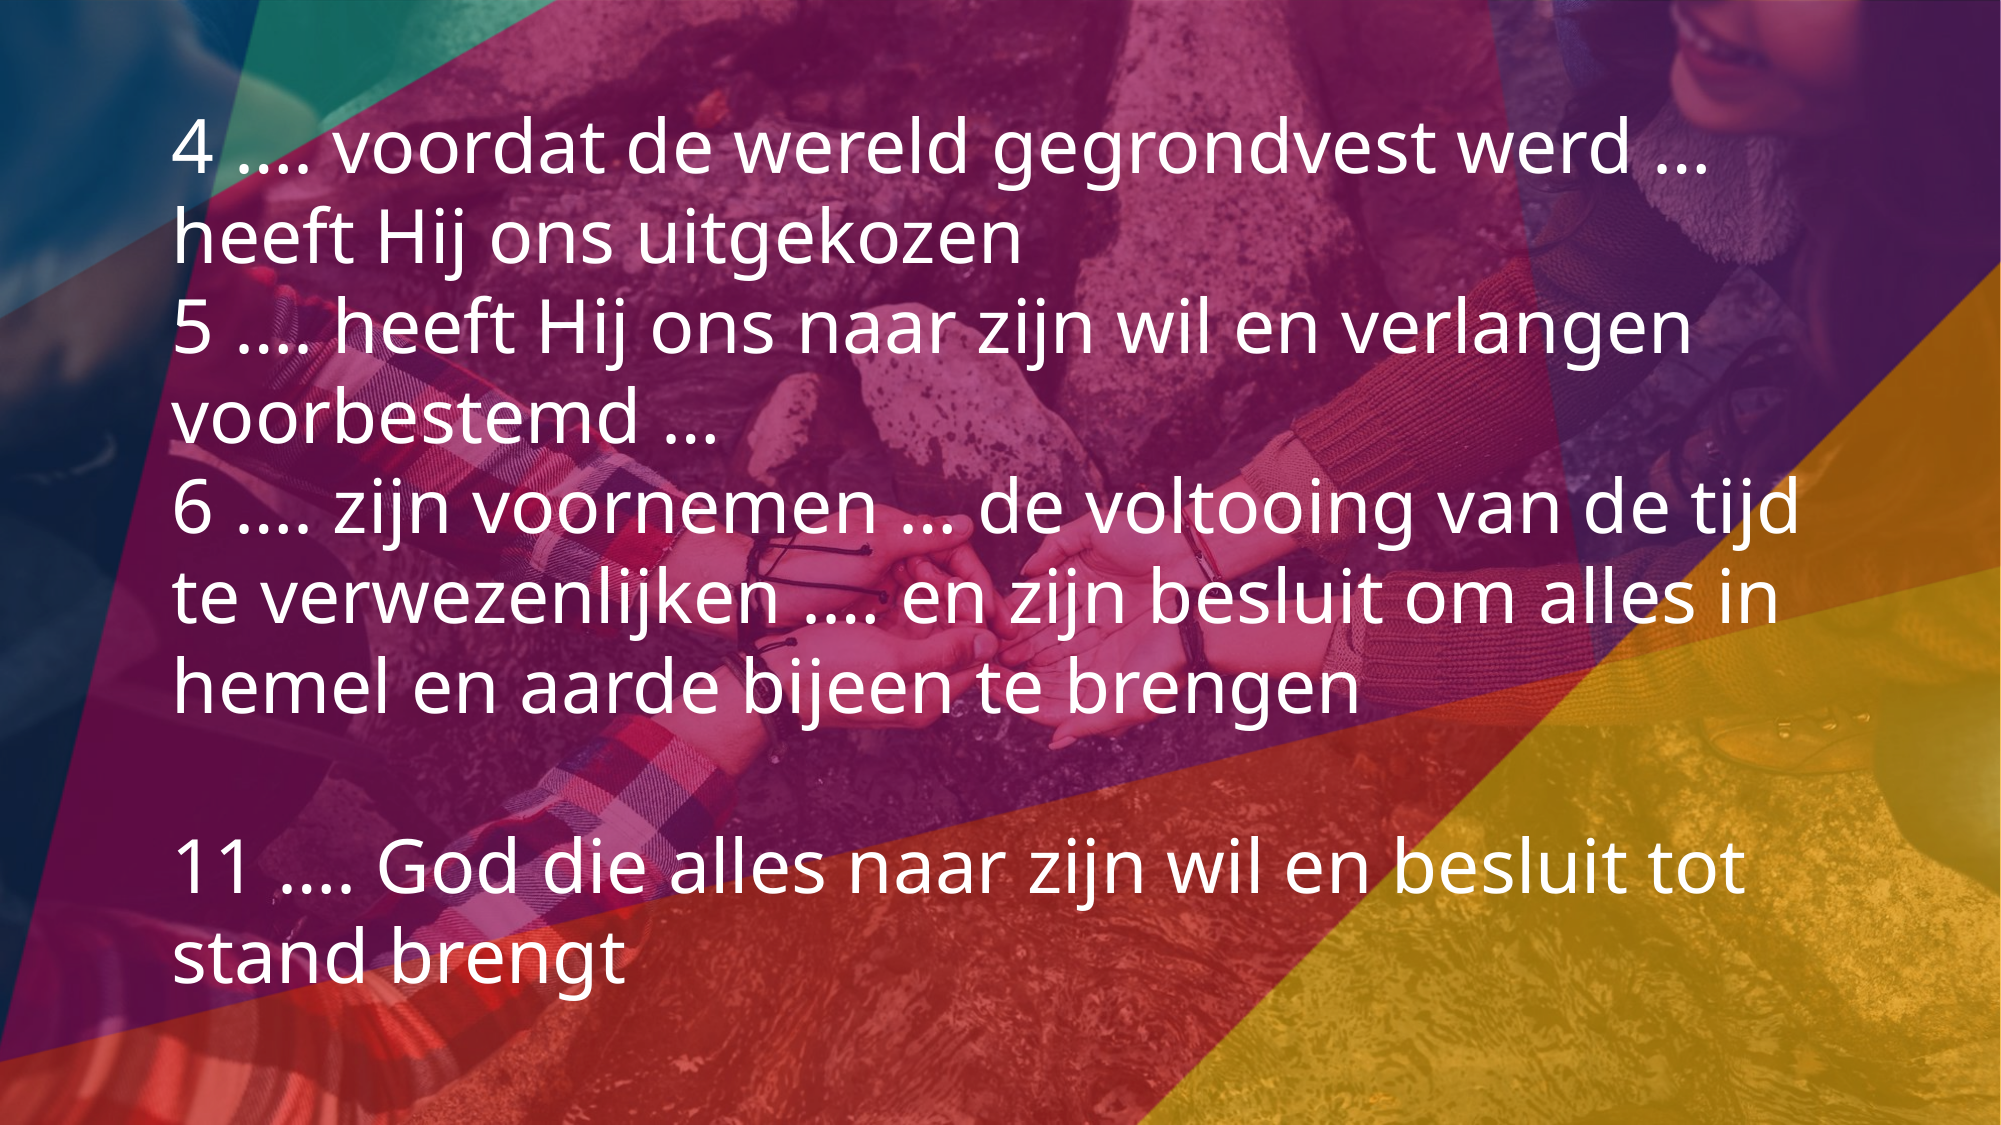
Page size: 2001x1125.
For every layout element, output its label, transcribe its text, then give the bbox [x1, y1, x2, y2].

picture [0, 0, 2001, 1125]
text_box 4 …. voordat de wereld gegrondvest werd … heeft Hij ons uitgekozen 5 …. heeft Hij ons naar zijn wil en verlangen voorbestemd … 6 …. zijn voornemen … de voltooing van de tijd te verwezenlijken .… en zijn besluit om alles in hemel en aarde bijeen te brengen 11 …. God die alles naar zijn wil en besluit tot stand brengt [157, 90, 1843, 1125]
